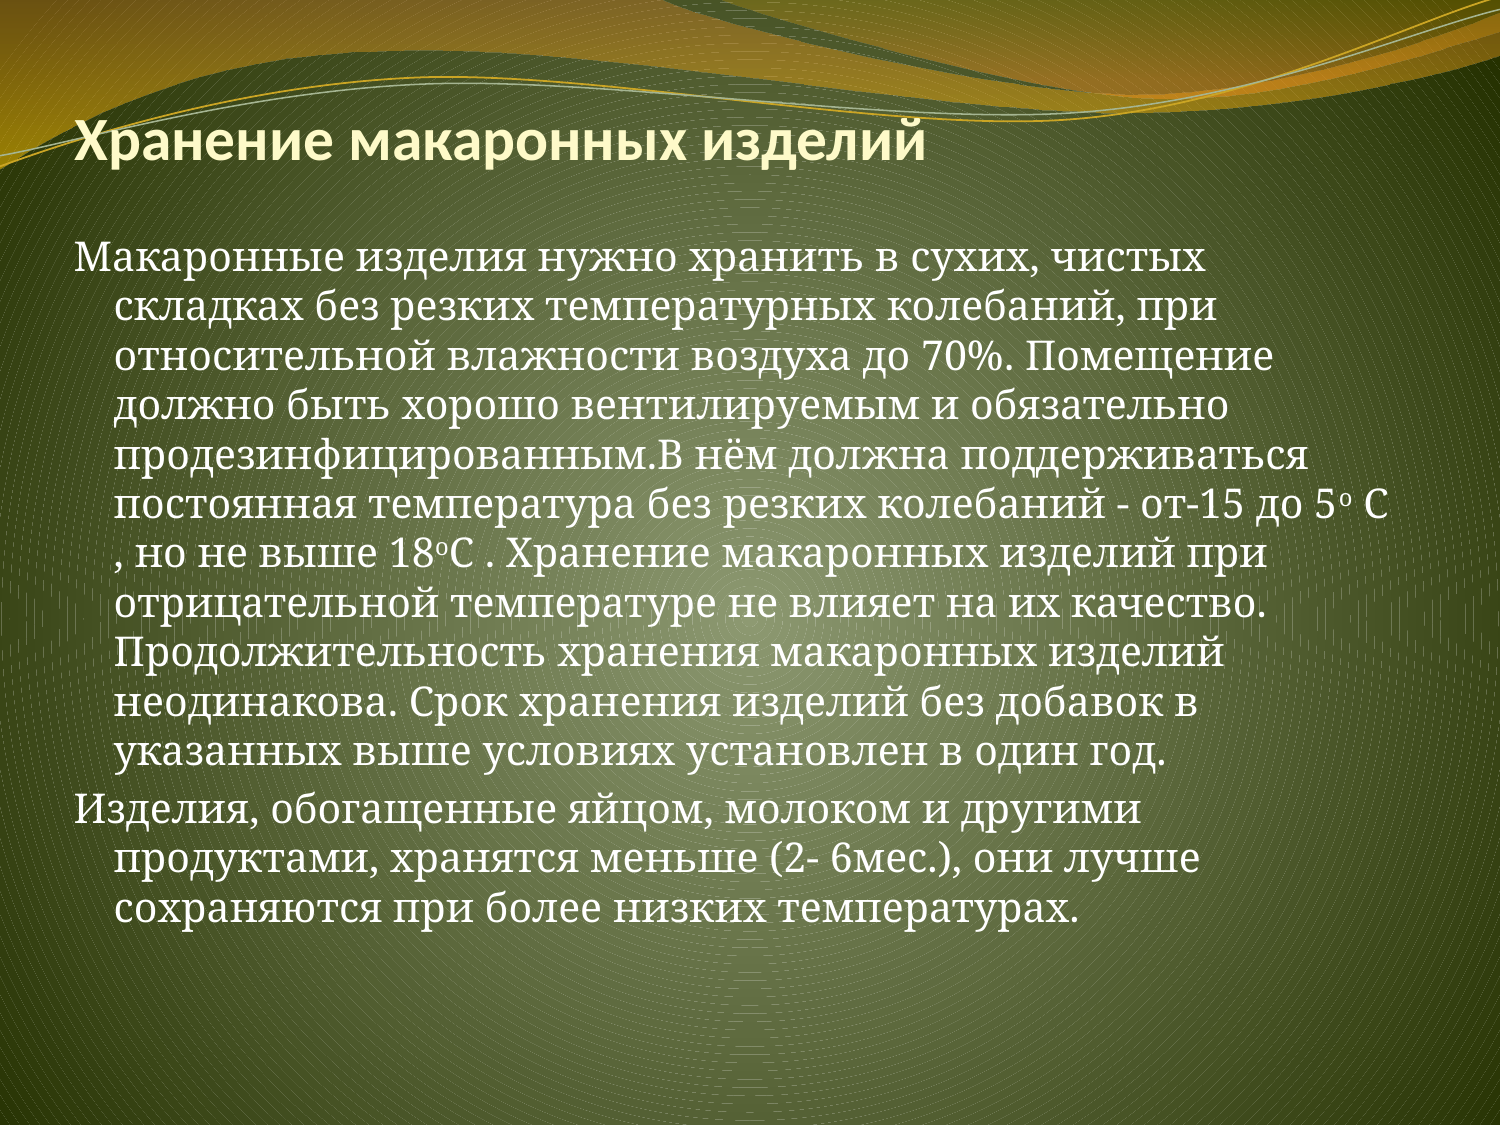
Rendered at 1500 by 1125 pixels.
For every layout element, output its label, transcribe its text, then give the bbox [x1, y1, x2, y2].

title Хранение макаронных изделий [58, 81, 1409, 175]
list Макаронные изделия нужно хранить в сухих, чистых складках без резких температурных колебаний, при относительной влажности воздуха до 70%. Помещение должно быть хорошо вентилируемым и обязательно продезинфицированным.В нём должна поддерживаться постоянная температура без резких колебаний - от-15 до 5о С , но не выше 18оС . Хранение макаронных изделий при отрицательной температуре не влияет на их качество. Продолжительность хранения макаронных изделий неодинакова. Срок хранения изделий без добавок в указанных выше условиях установлен в один год. Изделия, обогащенные яйцом, молоком и другими продуктами, хранятся меньше (2- 6мес.), они лучше сохраняются при более низких температурах. [58, 222, 1409, 943]
